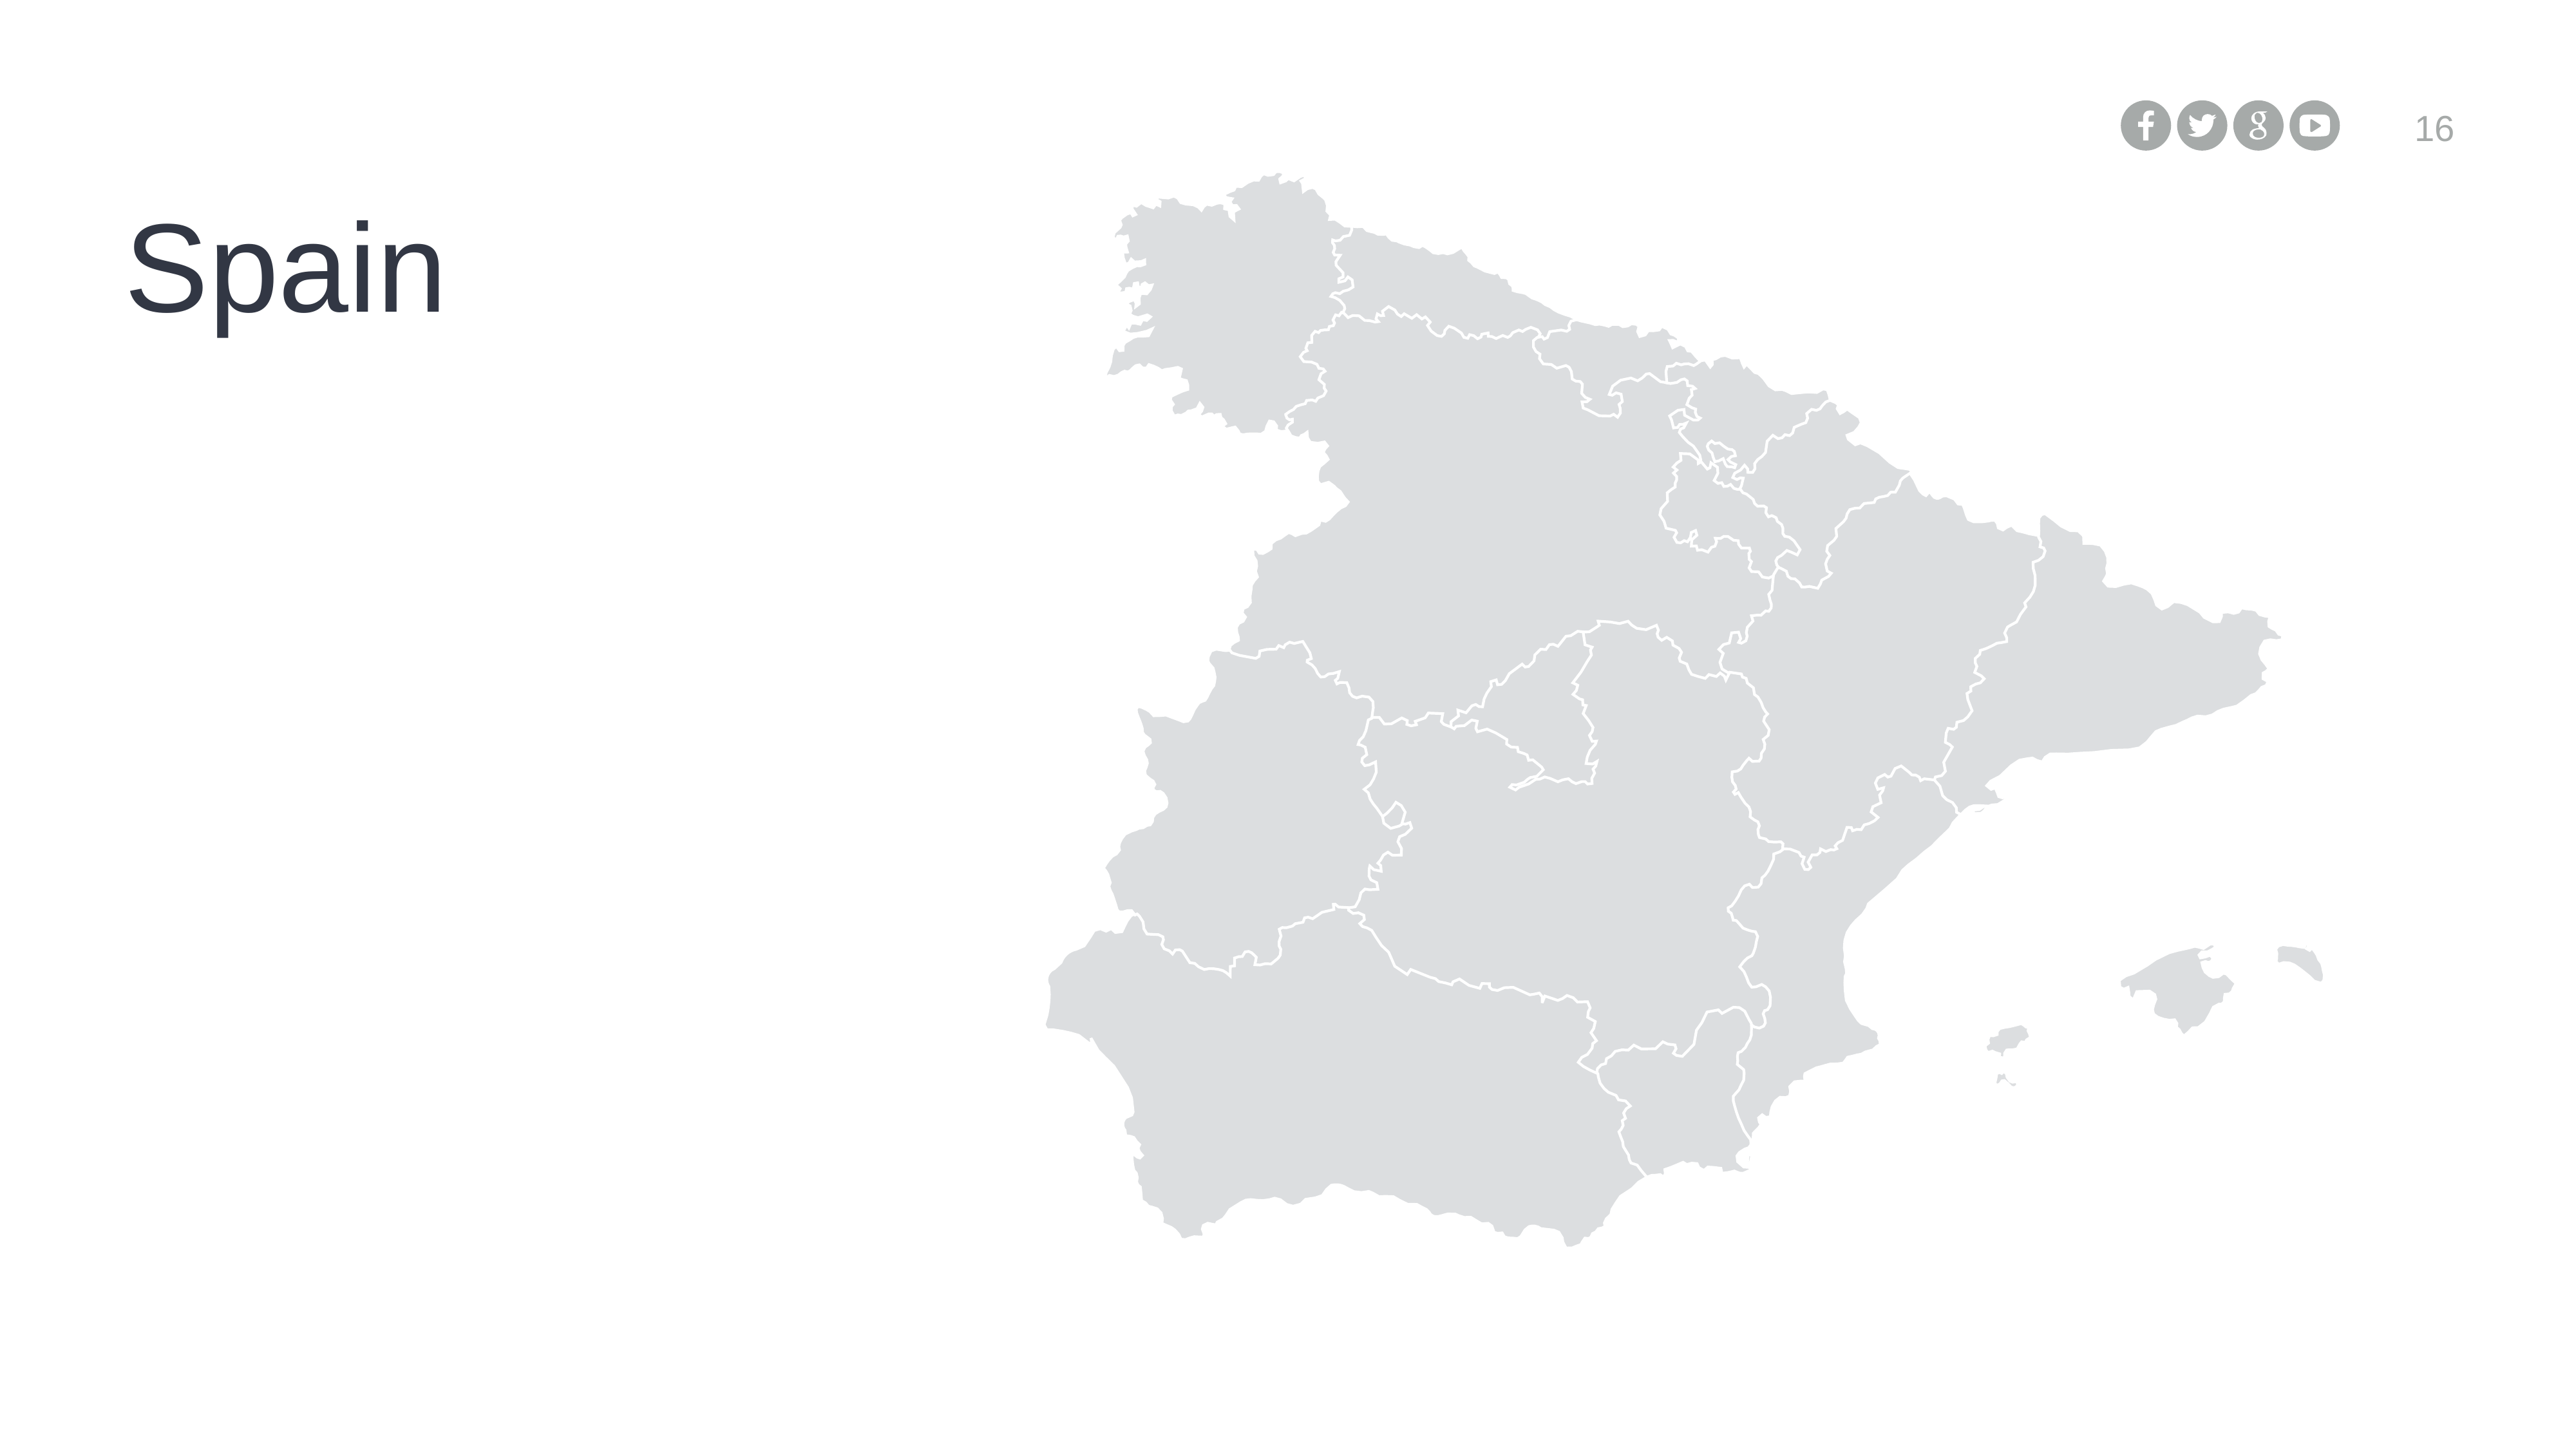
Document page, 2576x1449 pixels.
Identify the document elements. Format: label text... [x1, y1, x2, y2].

slide_number 16 [2407, 97, 2468, 158]
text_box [1044, 171, 2325, 1249]
title Spain [117, 178, 1040, 415]
